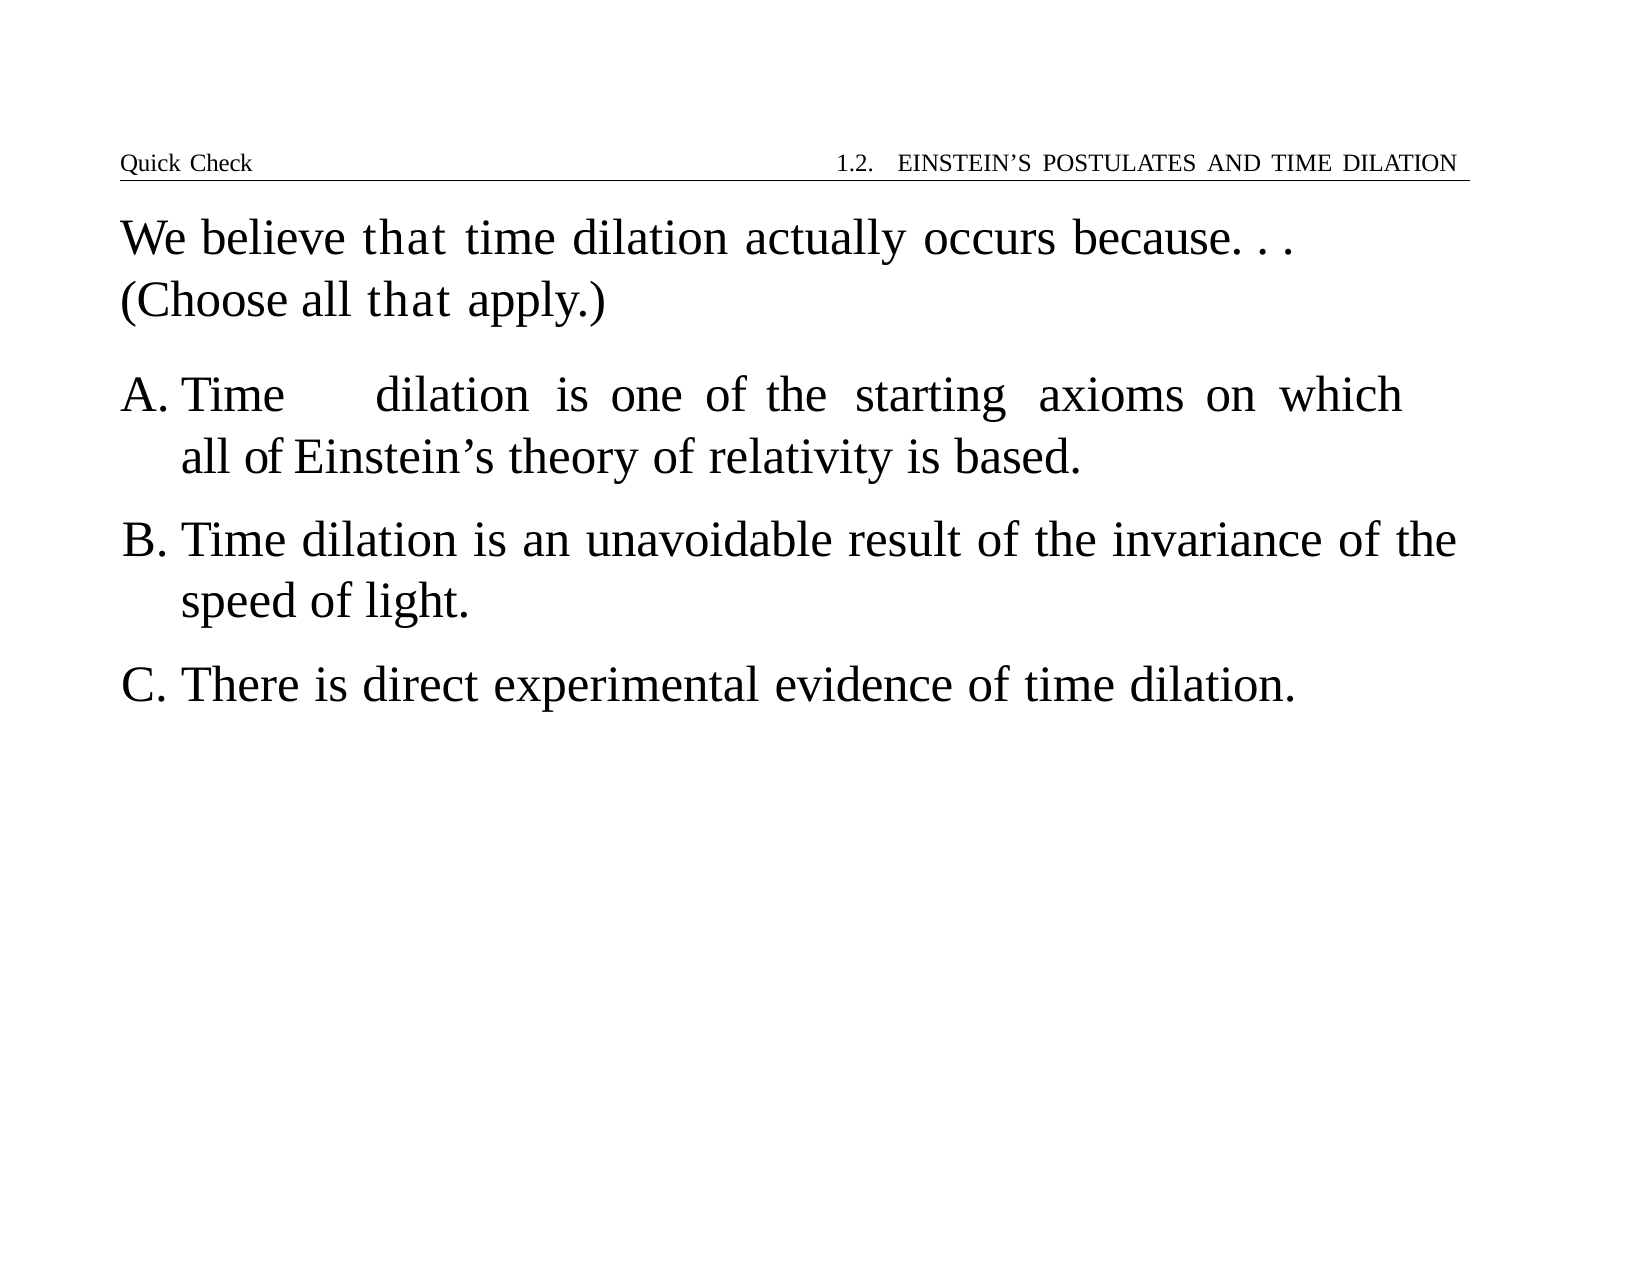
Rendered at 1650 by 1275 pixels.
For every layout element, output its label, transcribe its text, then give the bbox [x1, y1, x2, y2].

text_box Time dilation is one of the starting axioms on which all of Einstein’s theory of relativity is based. Time dilation is an unavoidable result of the invariance of the speed of light. There is direct experimental evidence of time dilation. [117, 358, 1473, 712]
title We believe that time dilation actually occurs because. . . (Choose all that apply.) [117, 201, 1473, 358]
text_box Quick Check 1.2. EINSTEIN’S POSTULATES AND TIME DILATION [117, 144, 1473, 176]
